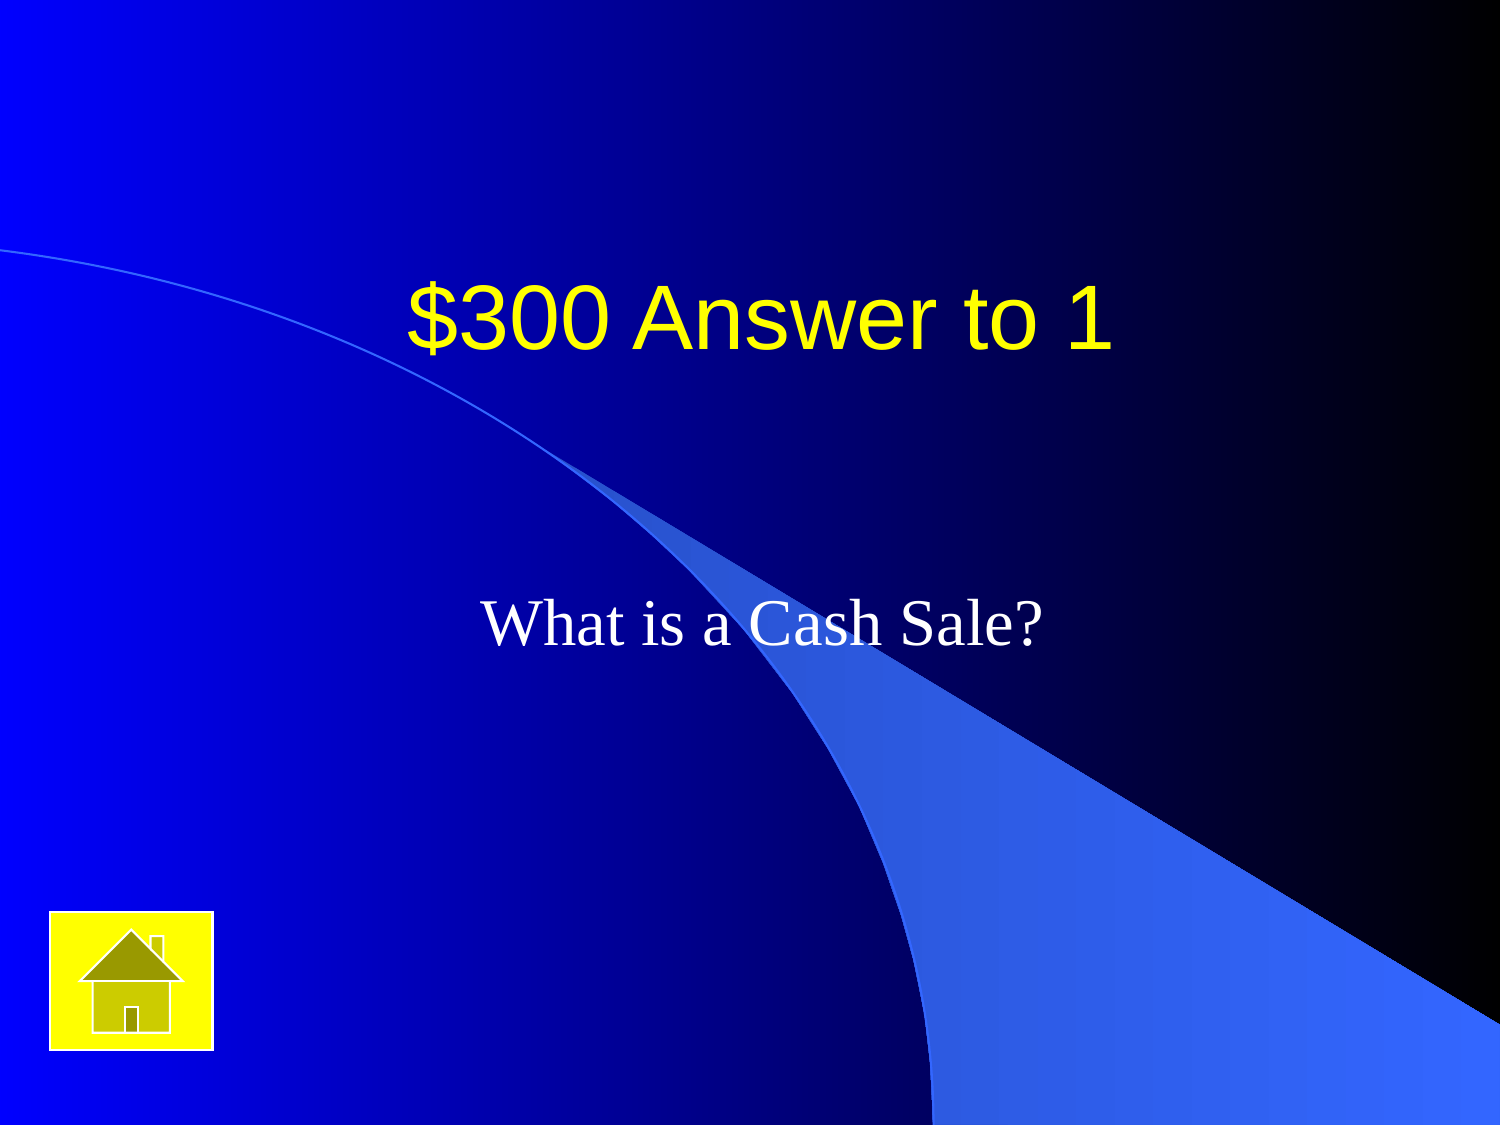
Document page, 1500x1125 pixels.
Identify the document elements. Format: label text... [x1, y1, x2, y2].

title $300 Answer to 1 [124, 187, 1401, 376]
subtitle What is a Cash Sale? [237, 474, 1288, 763]
